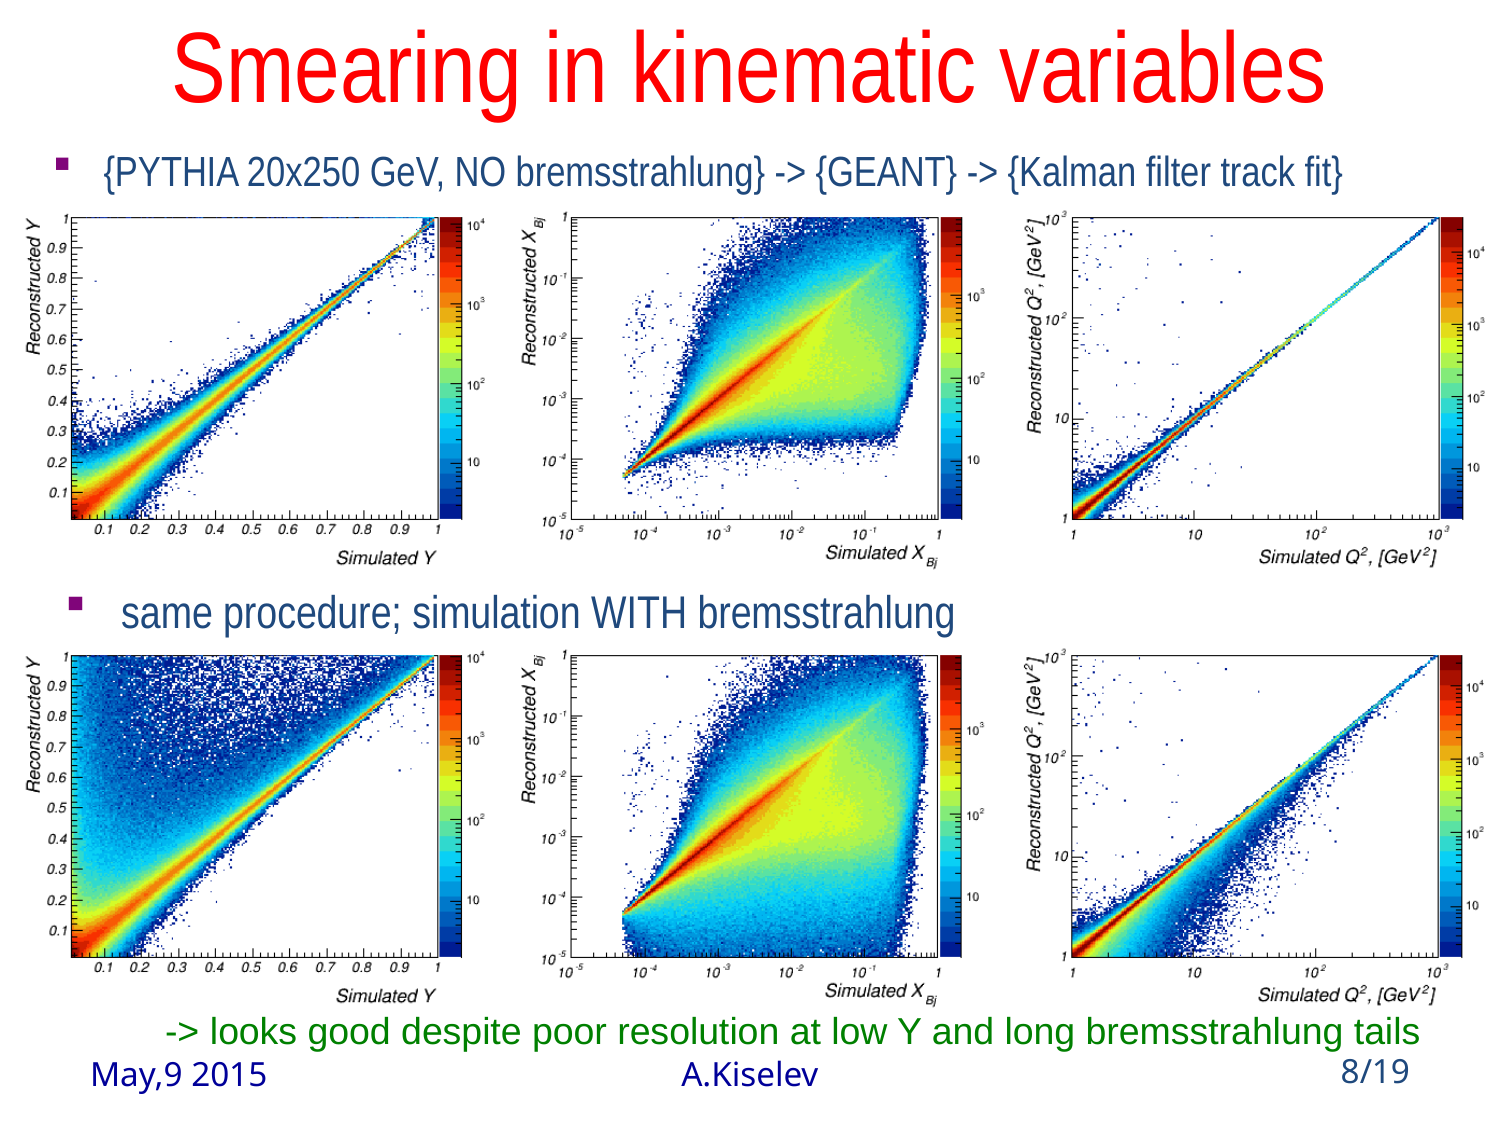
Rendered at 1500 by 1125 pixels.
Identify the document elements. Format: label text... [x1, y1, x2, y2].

text_box {PYTHIA 20x250 GeV, NO bremsstrahlung} -> {GEANT} -> {Kalman filter track fit} [37, 137, 1500, 173]
footer A.Kiselev [512, 1060, 988, 1103]
picture [0, 174, 1500, 575]
slide_number 8/19 [1074, 1060, 1425, 1103]
text_box same procedure; simulation WITH bremsstrahlung [50, 583, 1438, 610]
title Smearing in kinematic variables [0, 0, 1500, 125]
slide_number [75, 1042, 425, 1103]
text_box -> looks good despite poor resolution at low Y and long bremsstrahlung tails [149, 1021, 1488, 1060]
picture [0, 612, 1500, 1013]
